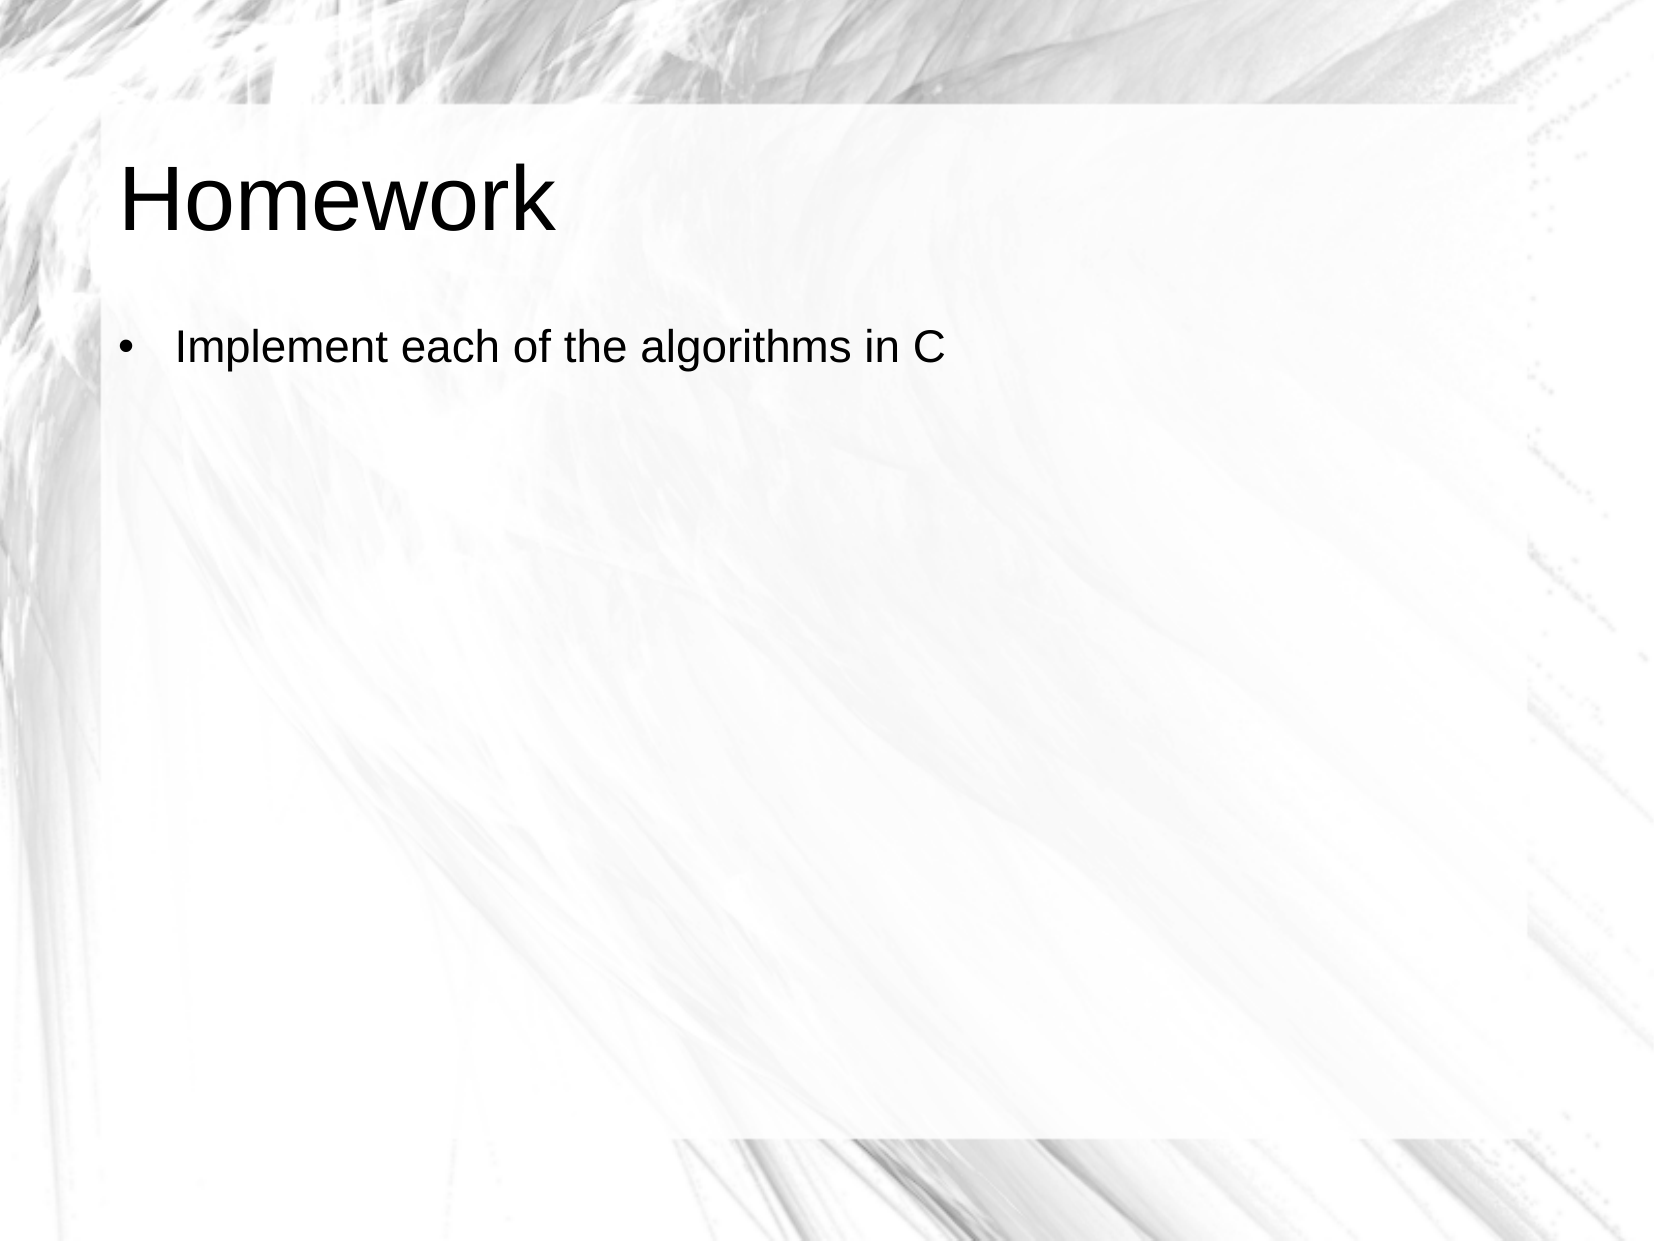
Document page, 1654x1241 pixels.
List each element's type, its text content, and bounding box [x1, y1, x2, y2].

title Homework [118, 112, 1506, 281]
list Implement each of the algorithms in C [118, 319, 1571, 1109]
picture [0, 0, 1654, 1241]
